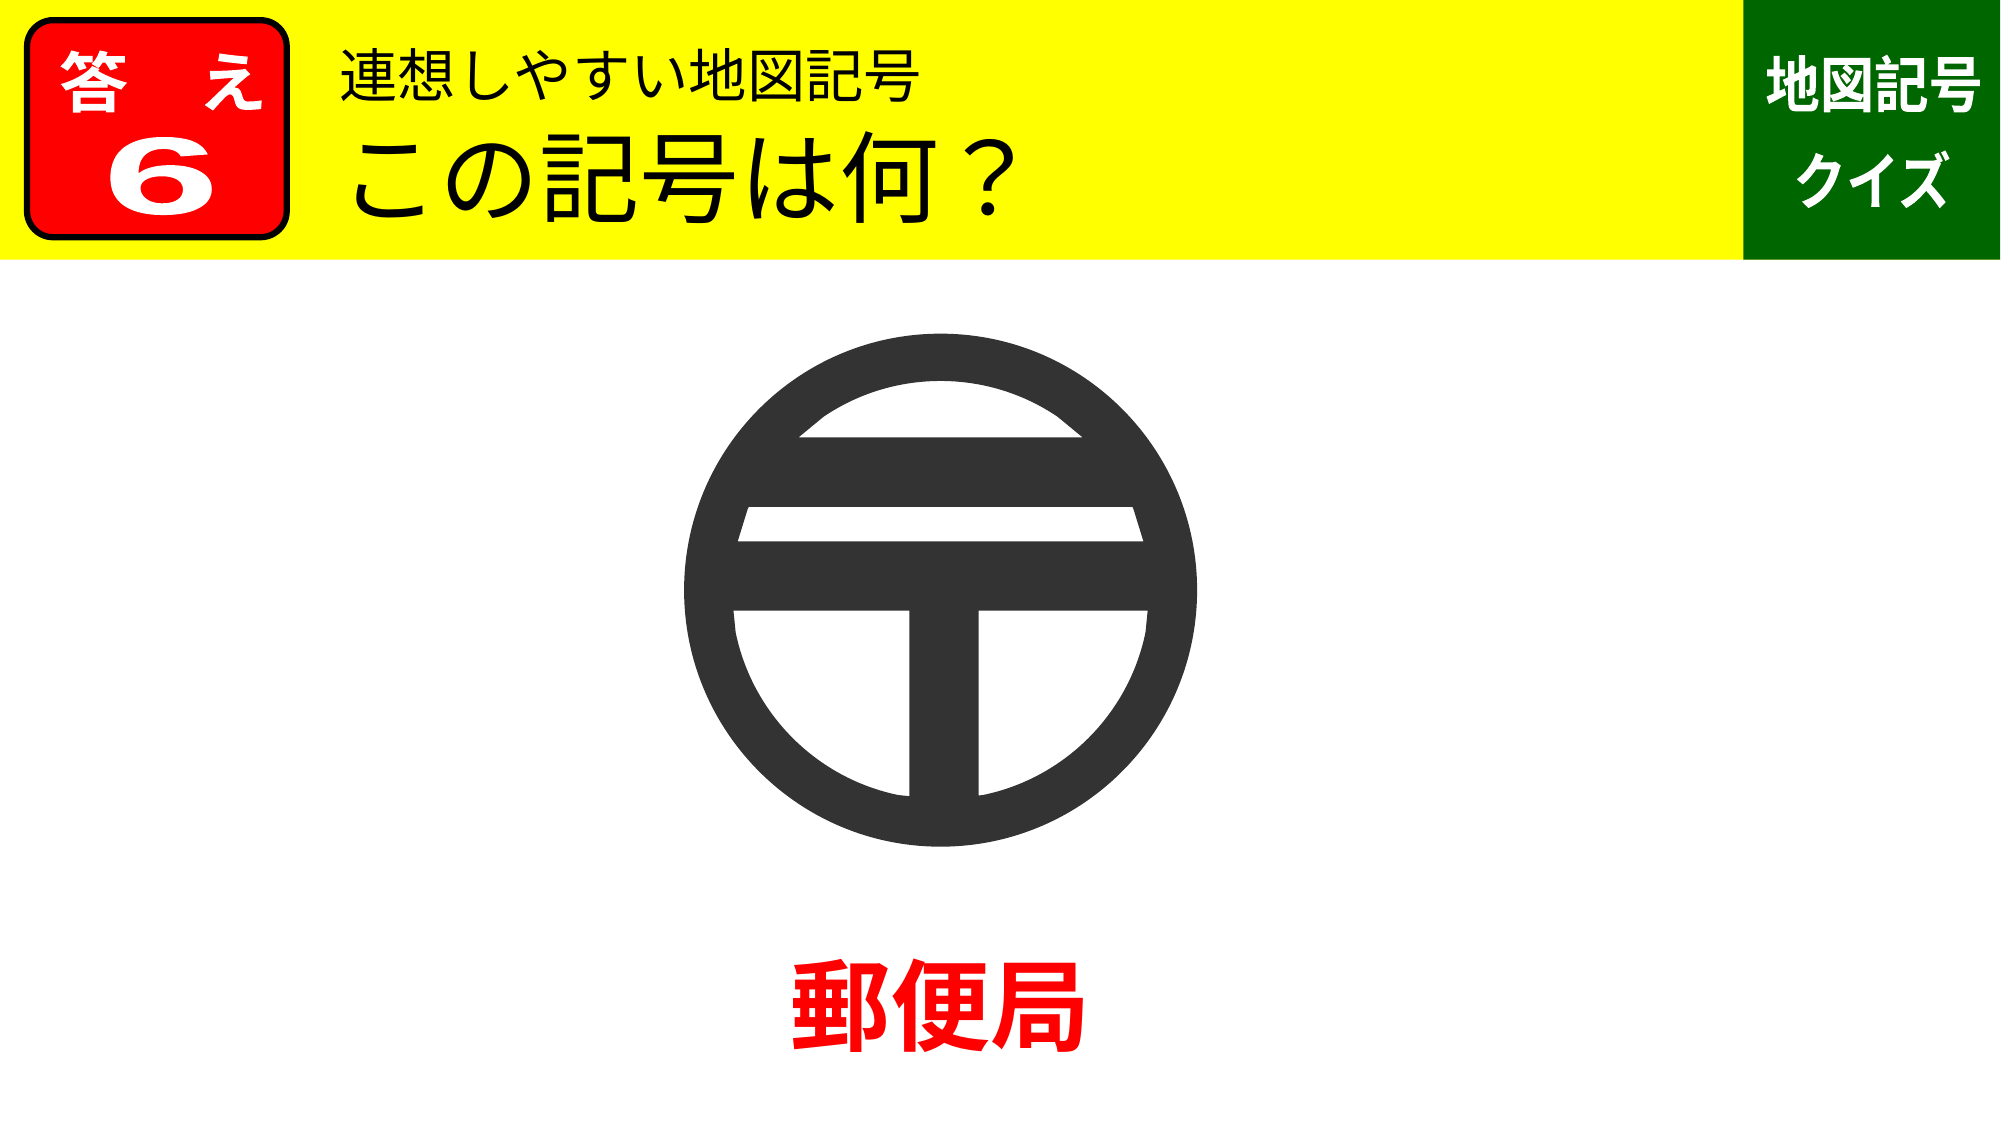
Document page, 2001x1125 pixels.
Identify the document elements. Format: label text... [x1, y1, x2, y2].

text_box [684, 333, 1198, 847]
text_box 郵便局 [775, 936, 1106, 1071]
text_box 連想しやすい地図記号 [325, 32, 937, 117]
text_box この記号は何？ [324, 107, 1055, 243]
